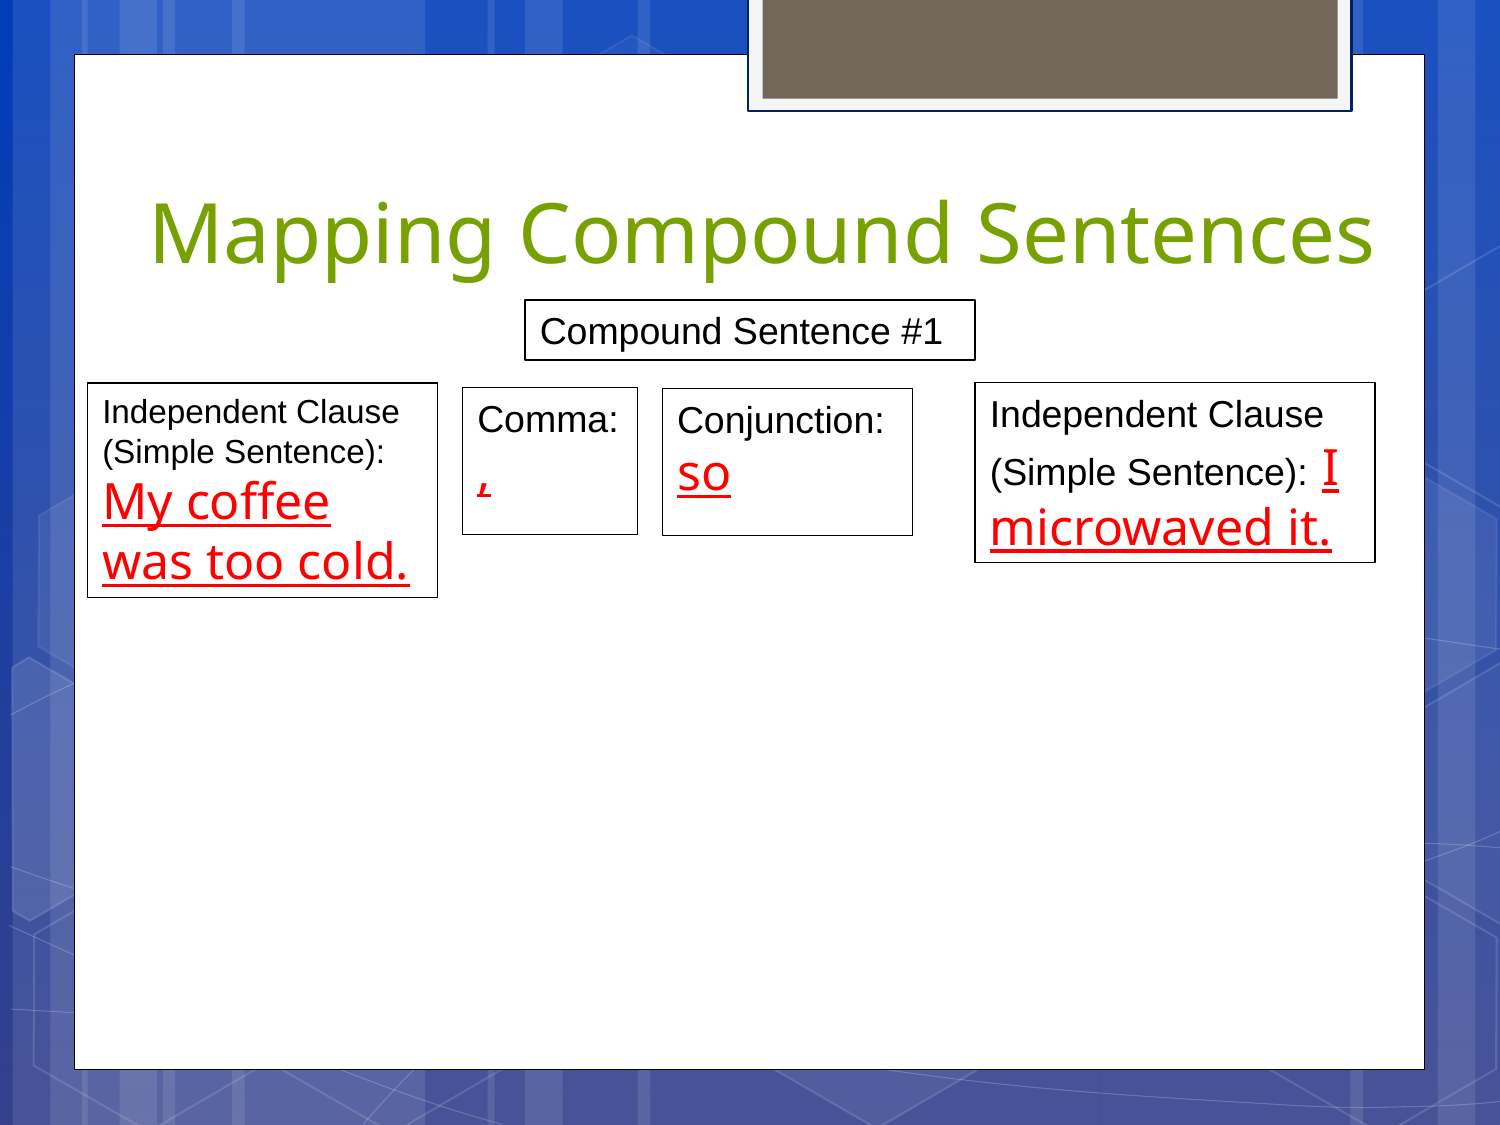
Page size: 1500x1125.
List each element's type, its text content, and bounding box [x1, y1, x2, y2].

text_box Independent Clause (Simple Sentence): I microwaved it. [975, 382, 1375, 563]
text_box Compound Sentence #1 [524, 299, 975, 360]
text_box Independent Clause (Simple Sentence): My coffee was too cold. [87, 382, 438, 598]
text_box Comma: , [462, 387, 638, 535]
title Mapping Compound Sentences [112, 99, 1413, 288]
text_box Conjunction: so [662, 388, 913, 536]
